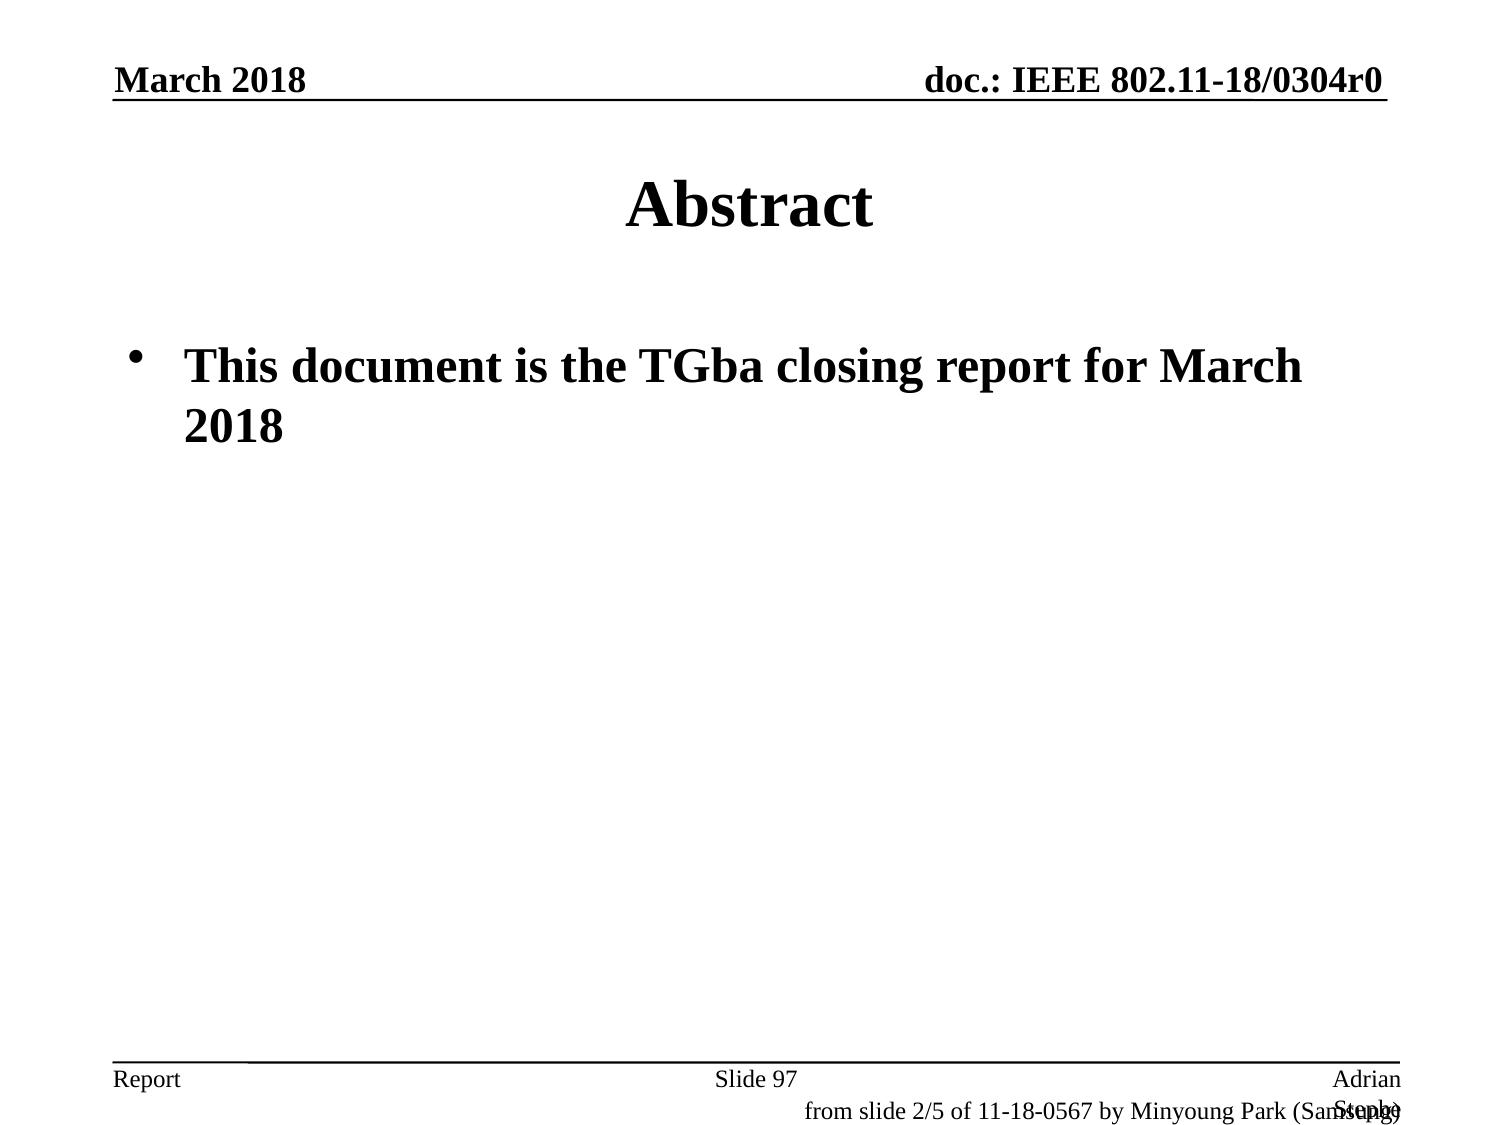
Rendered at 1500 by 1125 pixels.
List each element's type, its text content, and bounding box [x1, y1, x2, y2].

text_box from slide 2/5 of 11-18-0567 by Minyoung Park (Samsung) [343, 1087, 1417, 1125]
title Abstract [112, 112, 1388, 288]
list This document is the TGba closing report for March 2018 [112, 324, 1388, 1000]
slide_number Slide 97 [711, 1061, 801, 1093]
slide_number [114, 54, 374, 101]
footer Adrian Stephens, Intel Corporation [1324, 1061, 1402, 1087]
